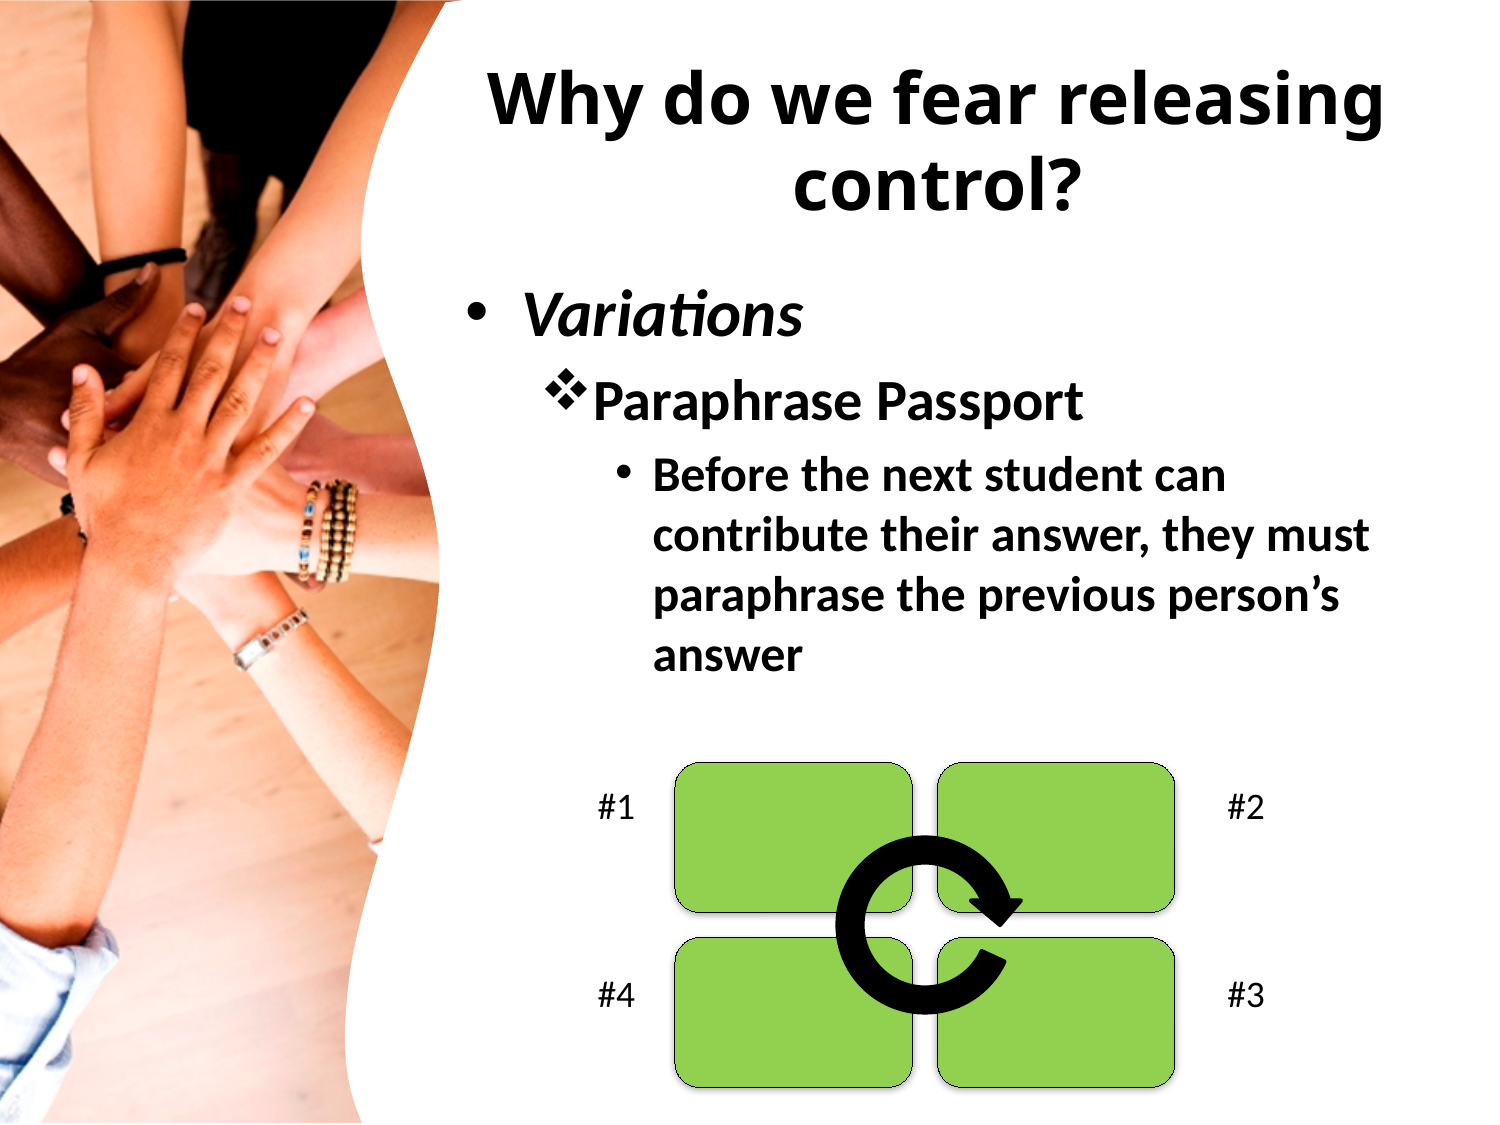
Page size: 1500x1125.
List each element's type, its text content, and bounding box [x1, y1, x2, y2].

title Why do we fear releasing control? [450, 45, 1425, 233]
text_box [937, 937, 1175, 1088]
text_box [674, 762, 913, 913]
picture [0, 0, 456, 1125]
list Variations Paraphrase Passport Before the next student can contribute their answer, they must paraphrase the previous person’s answer [450, 262, 1425, 713]
text_box #2 [1212, 774, 1288, 835]
text_box [937, 762, 1175, 913]
text_box [674, 937, 913, 1088]
text_box #3 [1212, 962, 1300, 1023]
text_box [835, 835, 1023, 1015]
text_box #4 [562, 962, 650, 1023]
text_box #1 [562, 774, 650, 835]
